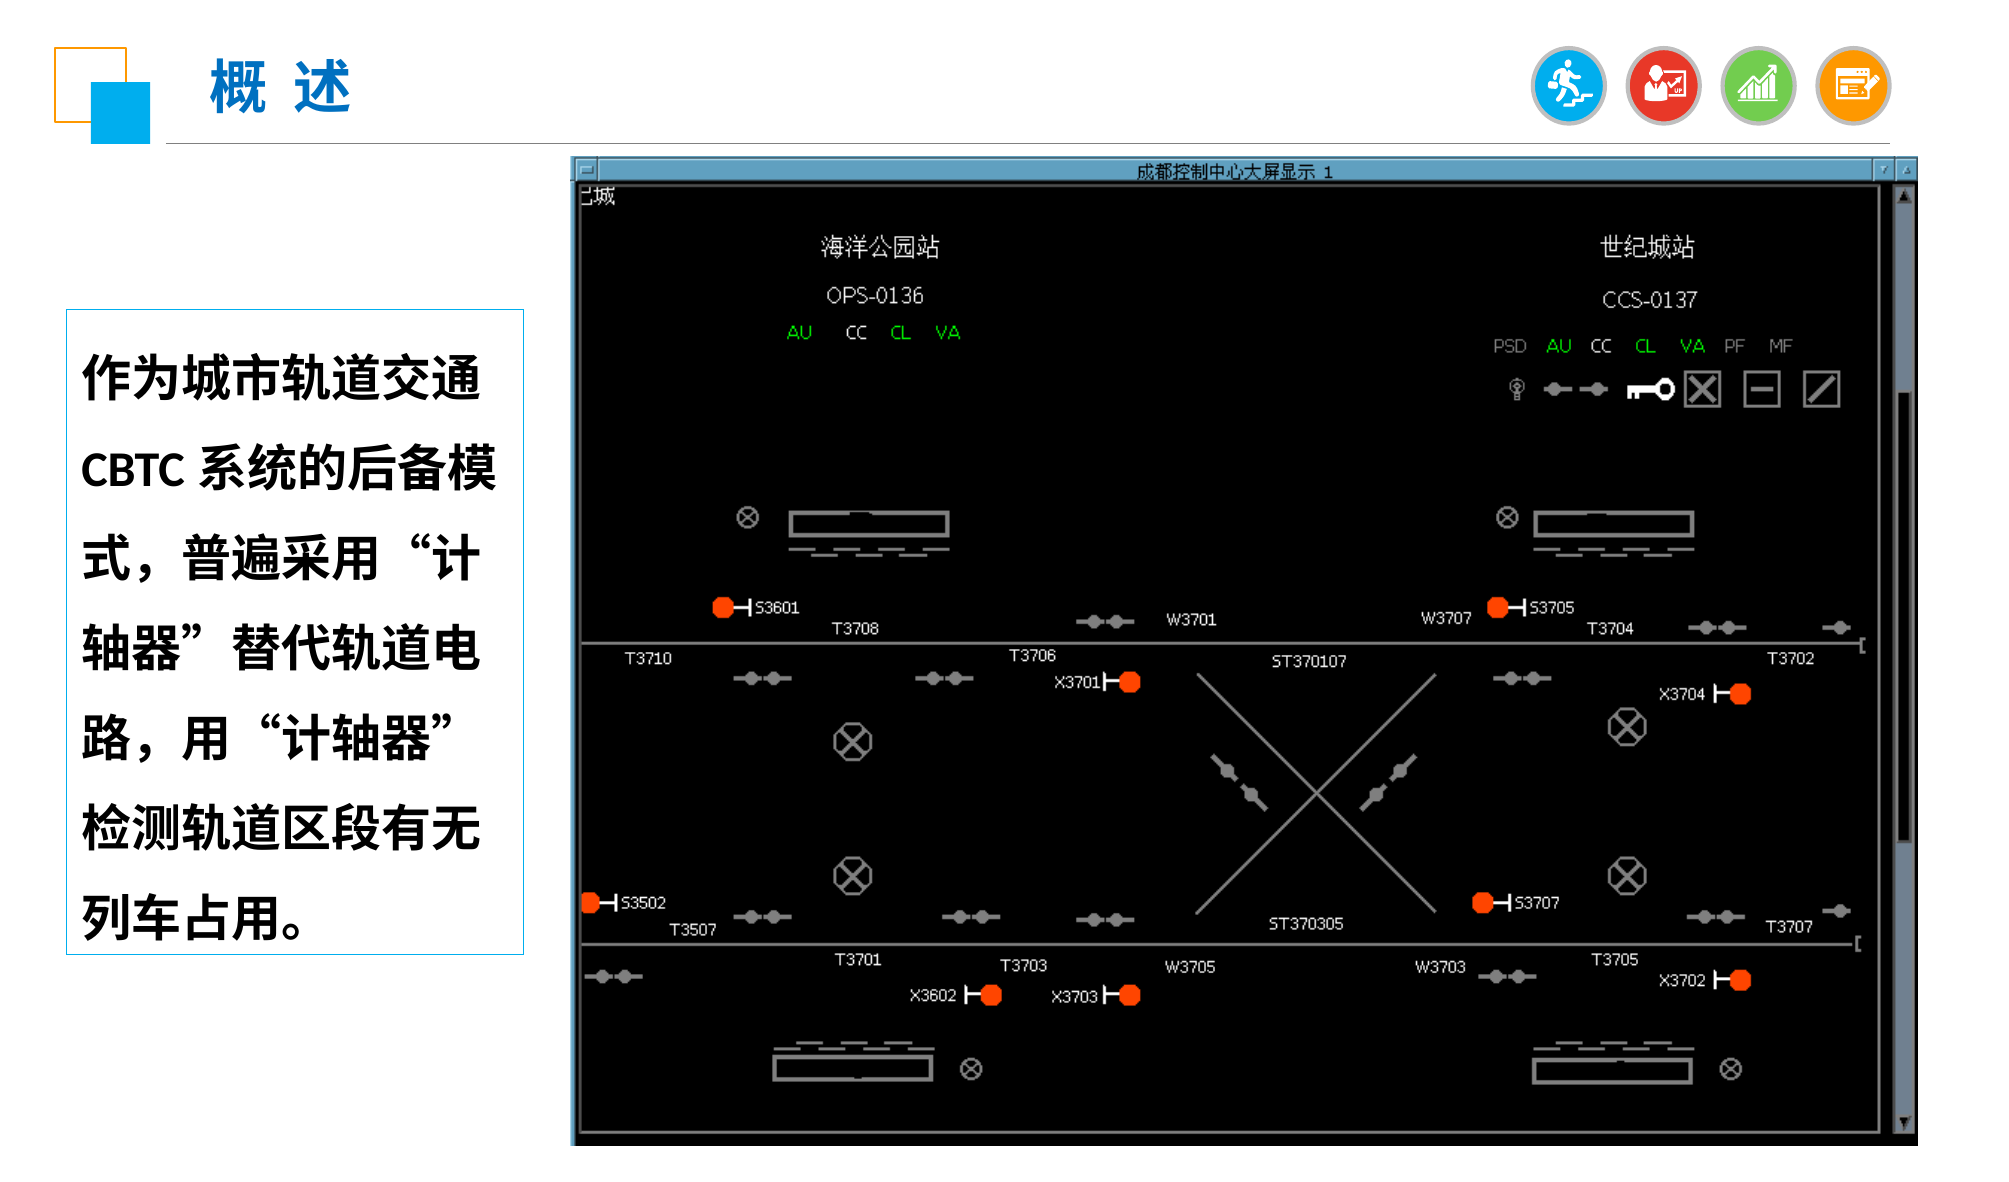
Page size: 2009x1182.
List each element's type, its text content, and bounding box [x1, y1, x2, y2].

text_box 作为城市轨道交通CBTC系统的后备模式，普遍采用“计轴器”替代轨道电路，用“计轴器”检测轨道区段有无列车占用。 [66, 309, 524, 955]
text_box 概 述 [188, 39, 373, 131]
picture [570, 156, 1919, 1146]
